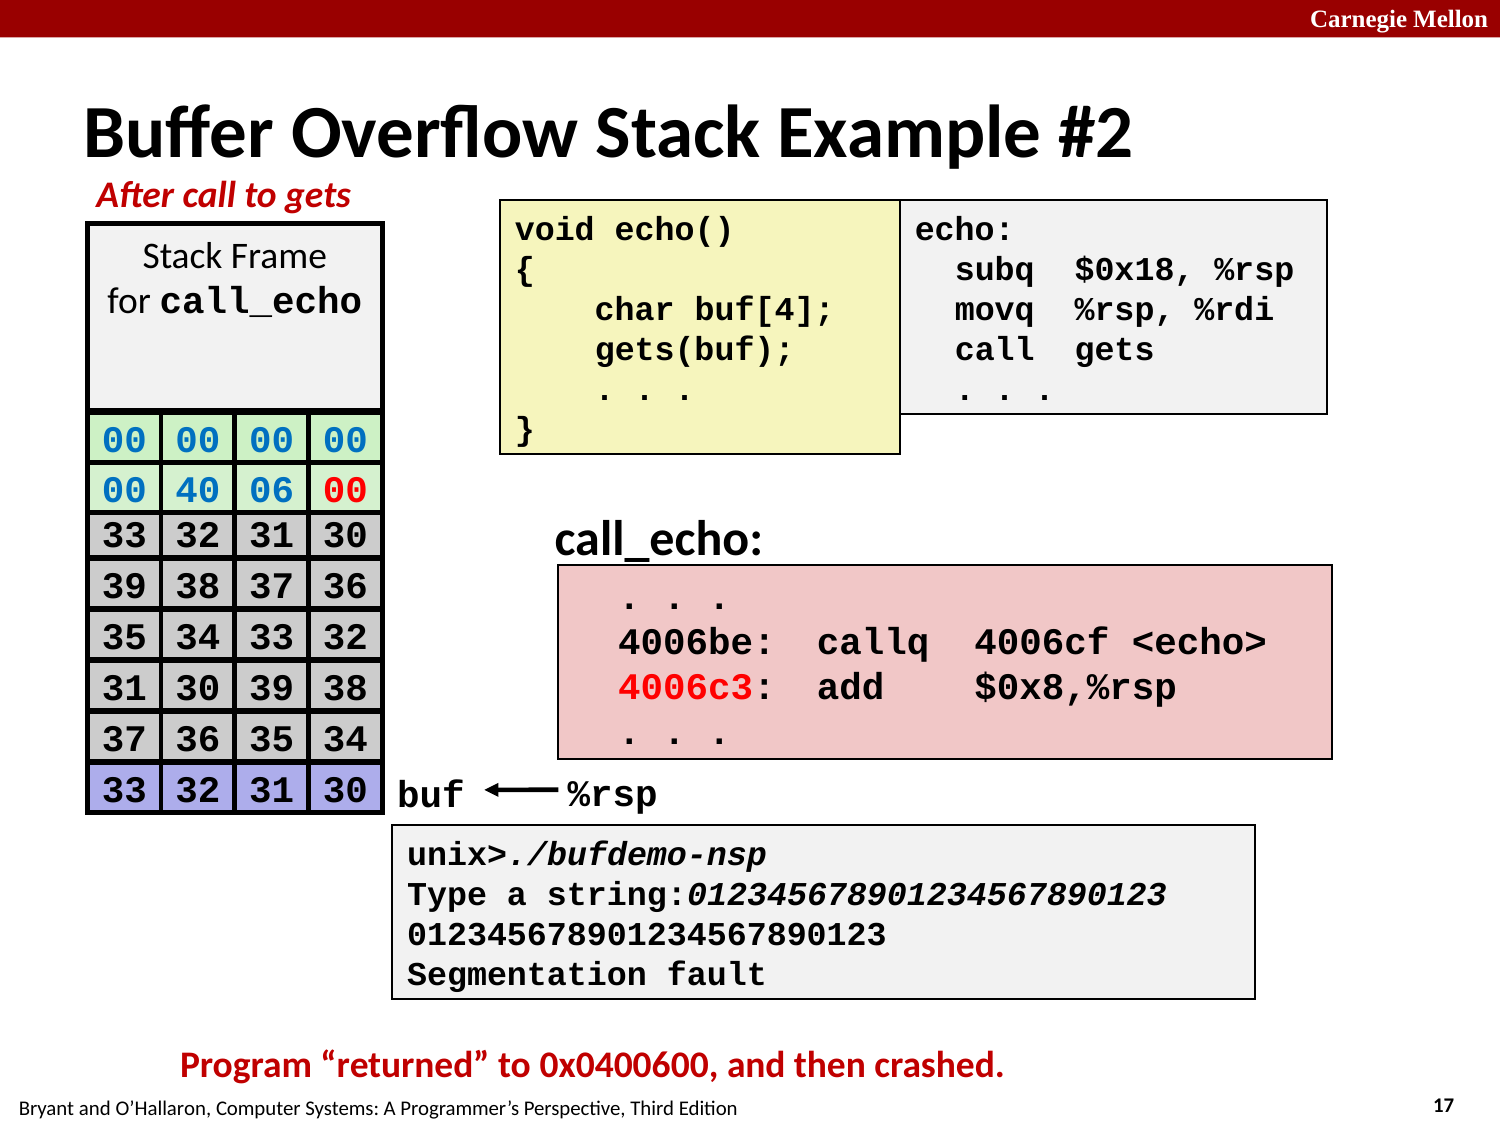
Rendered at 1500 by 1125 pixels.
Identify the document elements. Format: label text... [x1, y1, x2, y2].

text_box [87, 667, 383, 711]
text_box Stack Frame for call_echo [87, 223, 383, 410]
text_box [87, 769, 383, 813]
text_box %rsp [552, 761, 673, 822]
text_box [87, 616, 383, 660]
text_box void echo() { char buf[4]; gets(buf); . . . } [500, 199, 900, 454]
text_box . . . 4006be: callq 4006cf <echo> 4006c3: add $0x8,%rsp . . . [558, 564, 1333, 760]
text_box After call to gets [81, 162, 367, 223]
text_box echo: subq $0x18, %rsp movq %rsp, %rdi call gets . . . [900, 199, 1327, 415]
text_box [87, 717, 383, 762]
text_box call_echo: [539, 498, 779, 573]
text_box unix>./bufdemo-nsp Type a string:012345678901234567890123 012345678901234567890123 Segmentation fault [392, 824, 1255, 1000]
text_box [87, 564, 383, 609]
text_box Program “returned” to 0x0400600, and then crashed. [165, 1032, 1021, 1092]
text_box buf [382, 762, 480, 823]
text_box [87, 520, 383, 558]
title Buffer Overflow Stack Example #2 [68, 80, 1255, 176]
text_box [484, 783, 552, 797]
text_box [87, 462, 383, 513]
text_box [87, 412, 383, 461]
